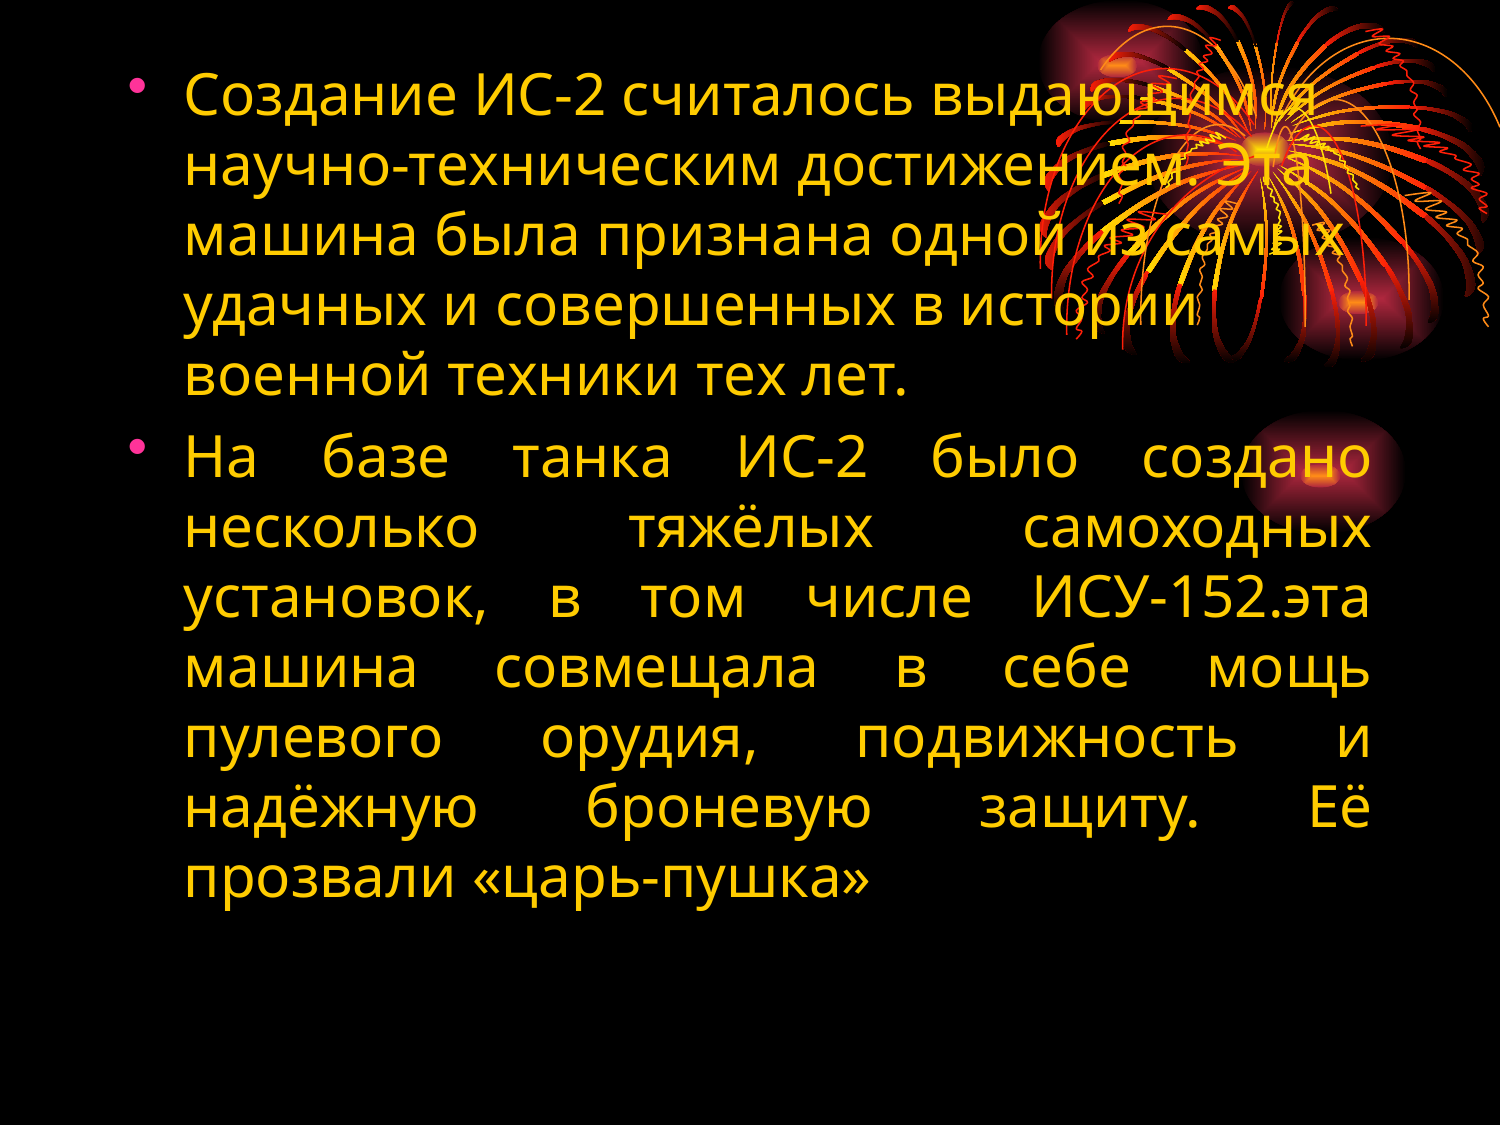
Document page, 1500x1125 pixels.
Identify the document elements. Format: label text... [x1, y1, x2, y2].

list Создание ИС-2 считалось выдающимся научно-техническим достижением. Эта машина была признана одной из самых удачных и совершенных в истории военной техники тех лет. На базе танка ИС-2 было создано несколько тяжёлых самоходных установок, в том числе ИСУ-152.эта машина совмещала в себе мощь пулевого орудия, подвижность и надёжную броневую защиту. Её прозвали «царь-пушка» [112, 49, 1388, 1051]
